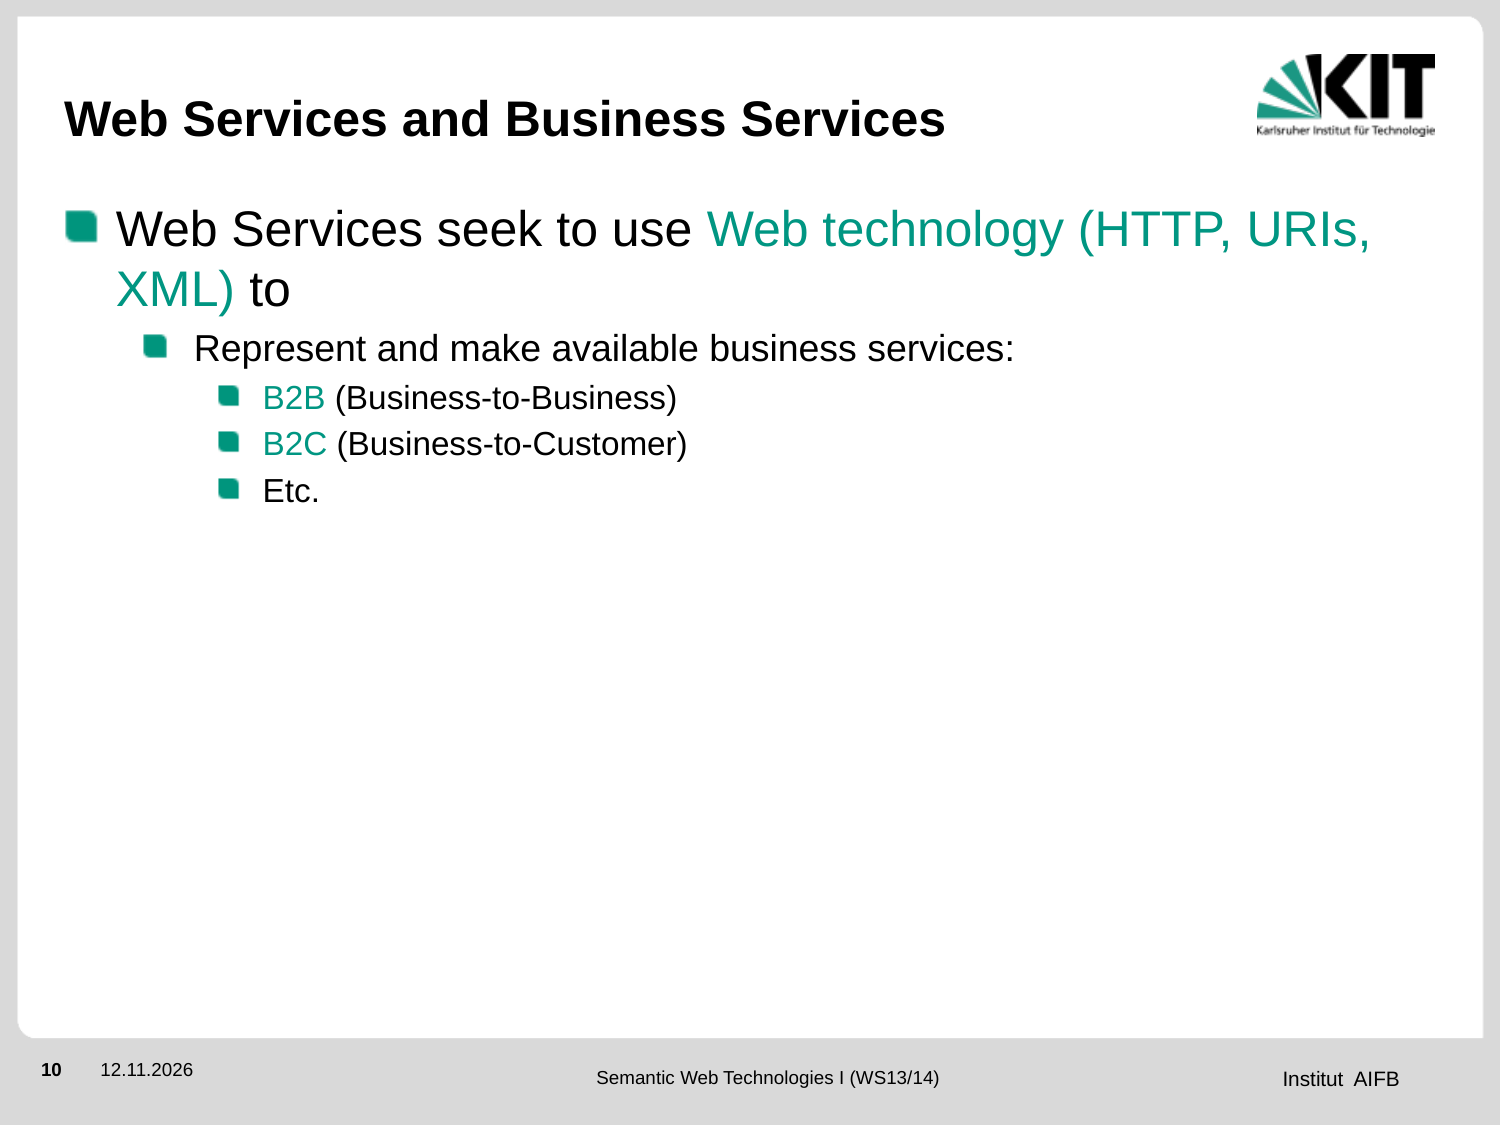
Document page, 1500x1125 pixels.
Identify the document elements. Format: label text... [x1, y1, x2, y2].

list Web Services seek to use Web technology (HTTP, URIs, XML) to Represent and make available business services: B2B (Business-to-Business) B2C (Business-to-Customer) Etc. [64, 196, 1436, 1000]
picture [0, 0, 1500, 1125]
title Web Services and Business Services [64, 54, 1198, 147]
